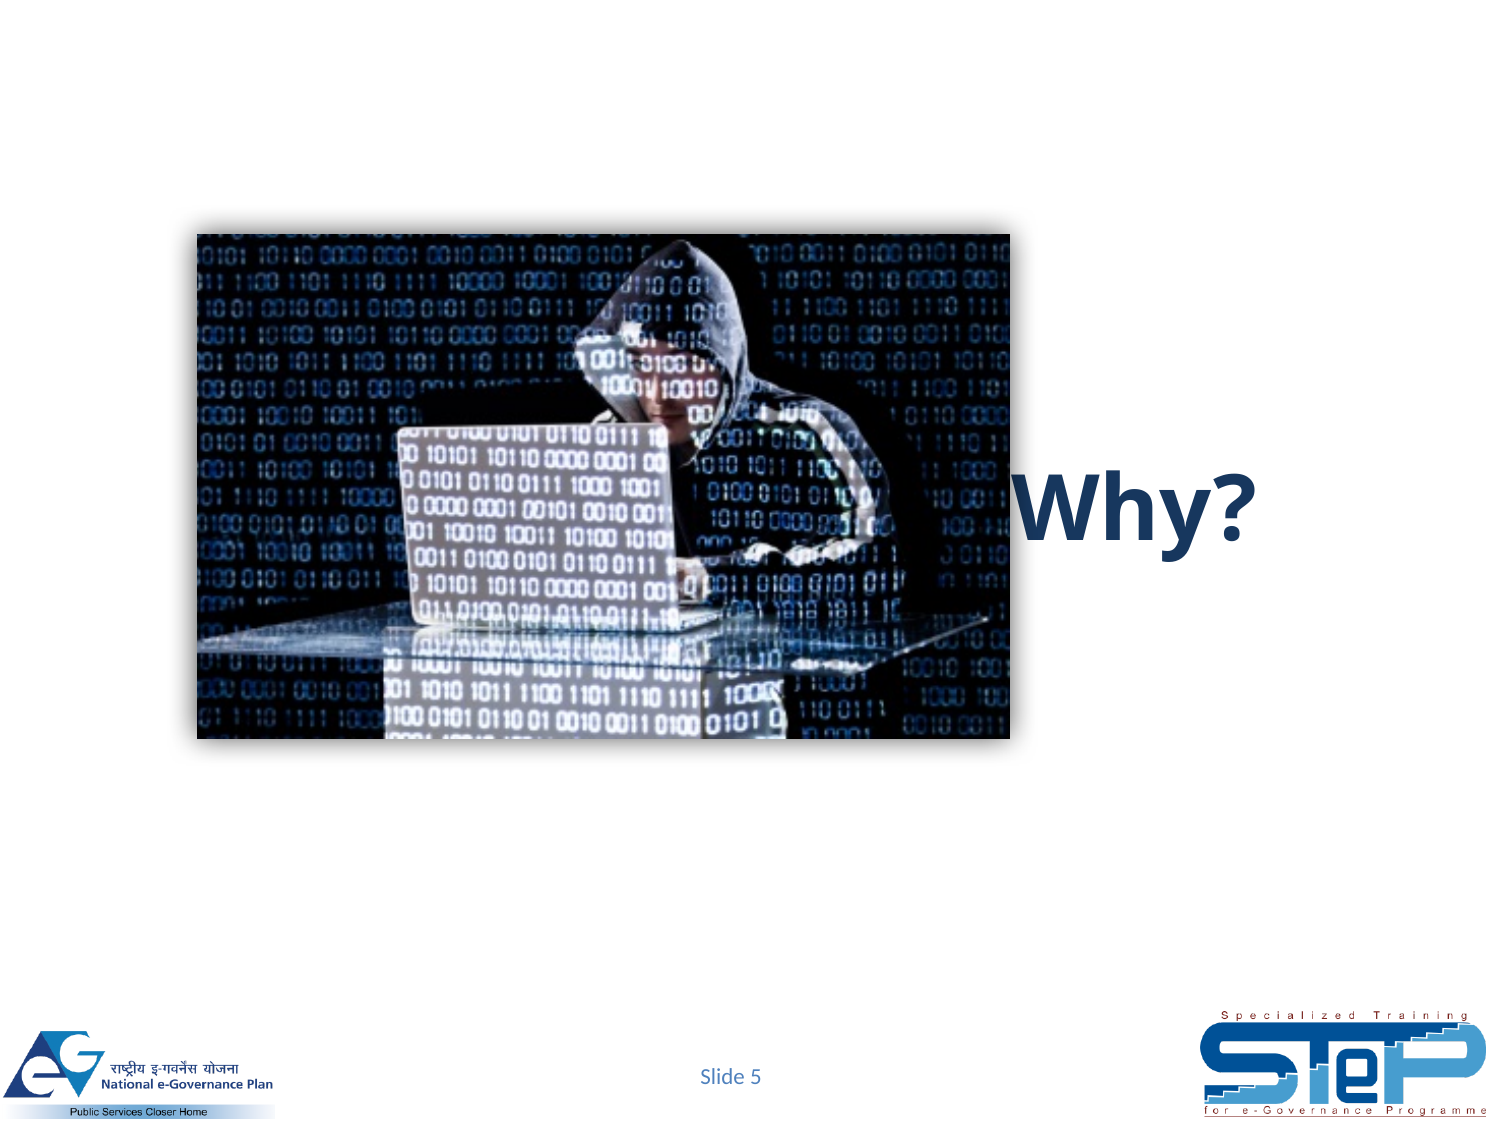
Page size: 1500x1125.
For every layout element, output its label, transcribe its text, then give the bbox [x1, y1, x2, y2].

picture [196, 234, 1011, 739]
title Why? [1032, 410, 1325, 598]
picture [2, 1031, 275, 1119]
picture [1200, 1011, 1486, 1117]
